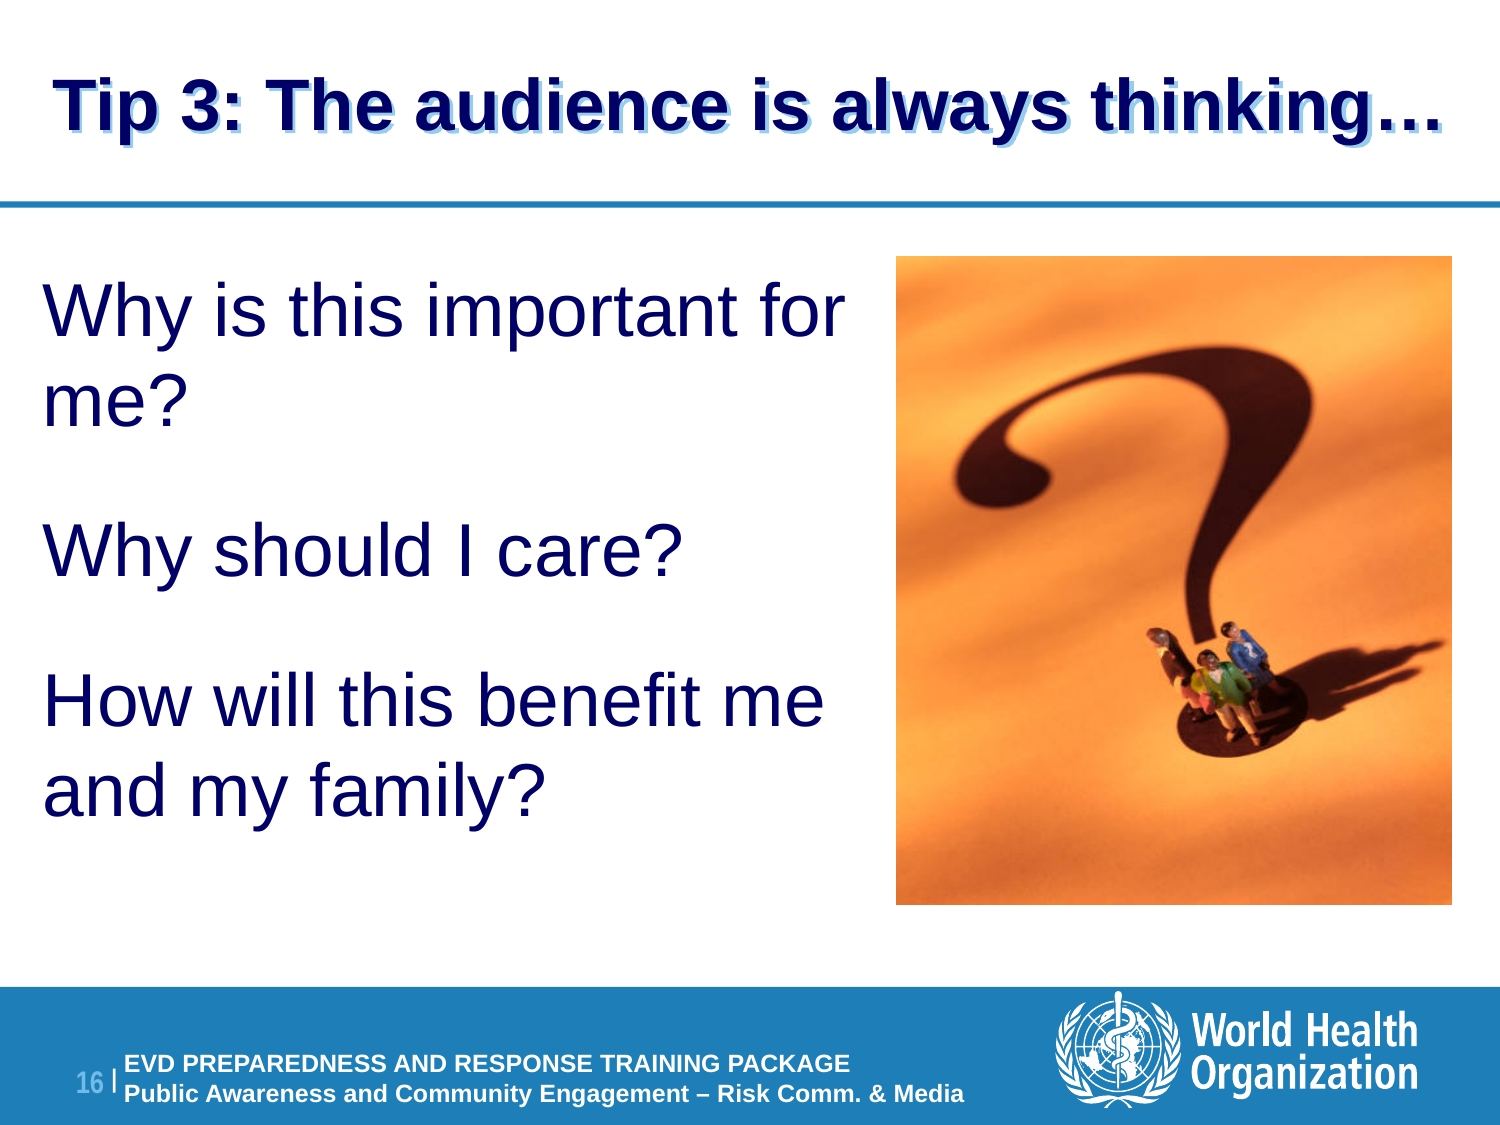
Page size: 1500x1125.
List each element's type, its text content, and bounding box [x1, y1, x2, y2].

text_box Why is this important for me? Why should I care? How will this benefit me and my family? [29, 255, 869, 839]
picture [895, 256, 1452, 906]
title Tip 3: The audience is always thinking… [0, 0, 1500, 204]
